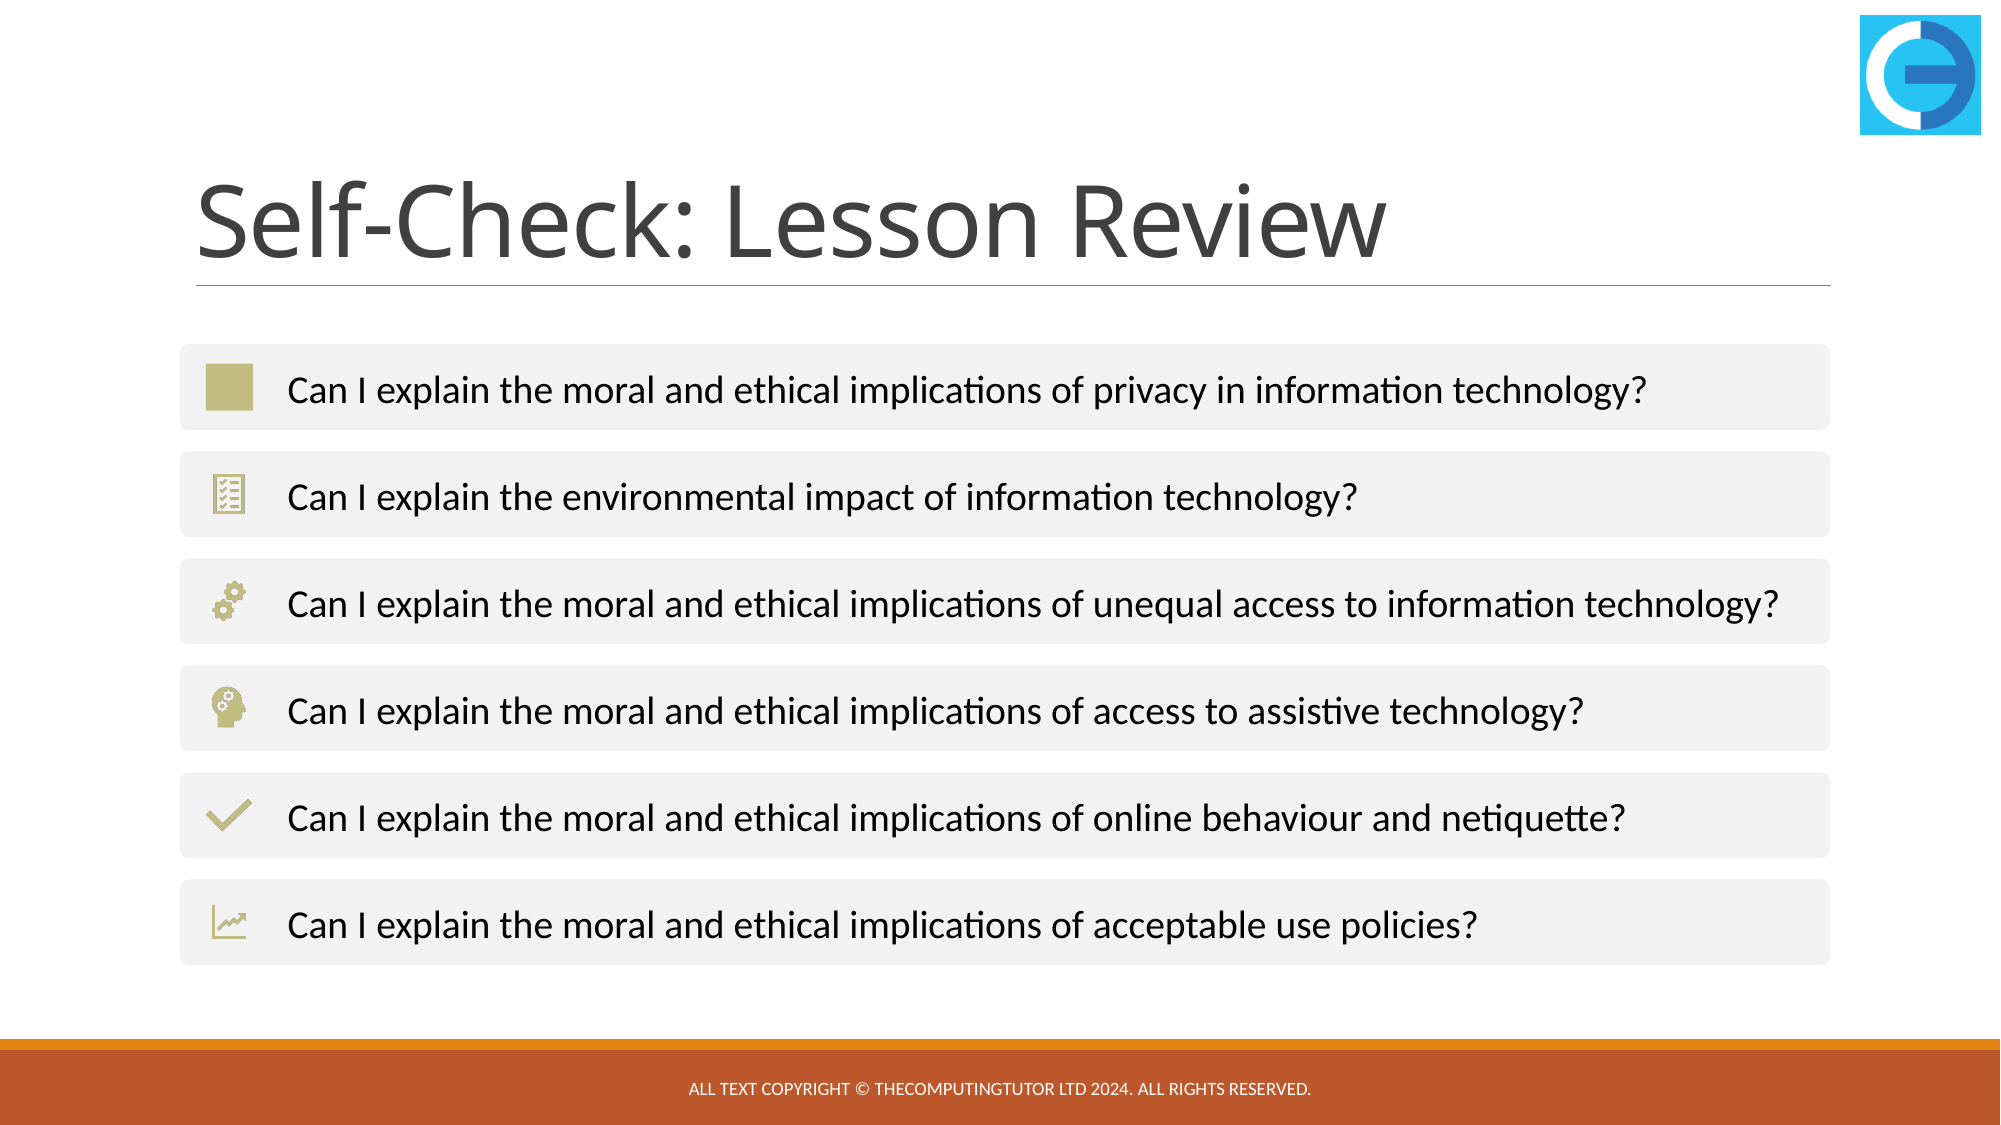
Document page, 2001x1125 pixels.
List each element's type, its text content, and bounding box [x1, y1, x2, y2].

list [179, 343, 1831, 966]
footer All text copyright © TheComputingTutor Ltd 2024. All rights Reserved. [604, 1059, 1396, 1120]
title Self-Check: Lesson Review [180, 47, 1830, 285]
picture [1860, 15, 1981, 135]
